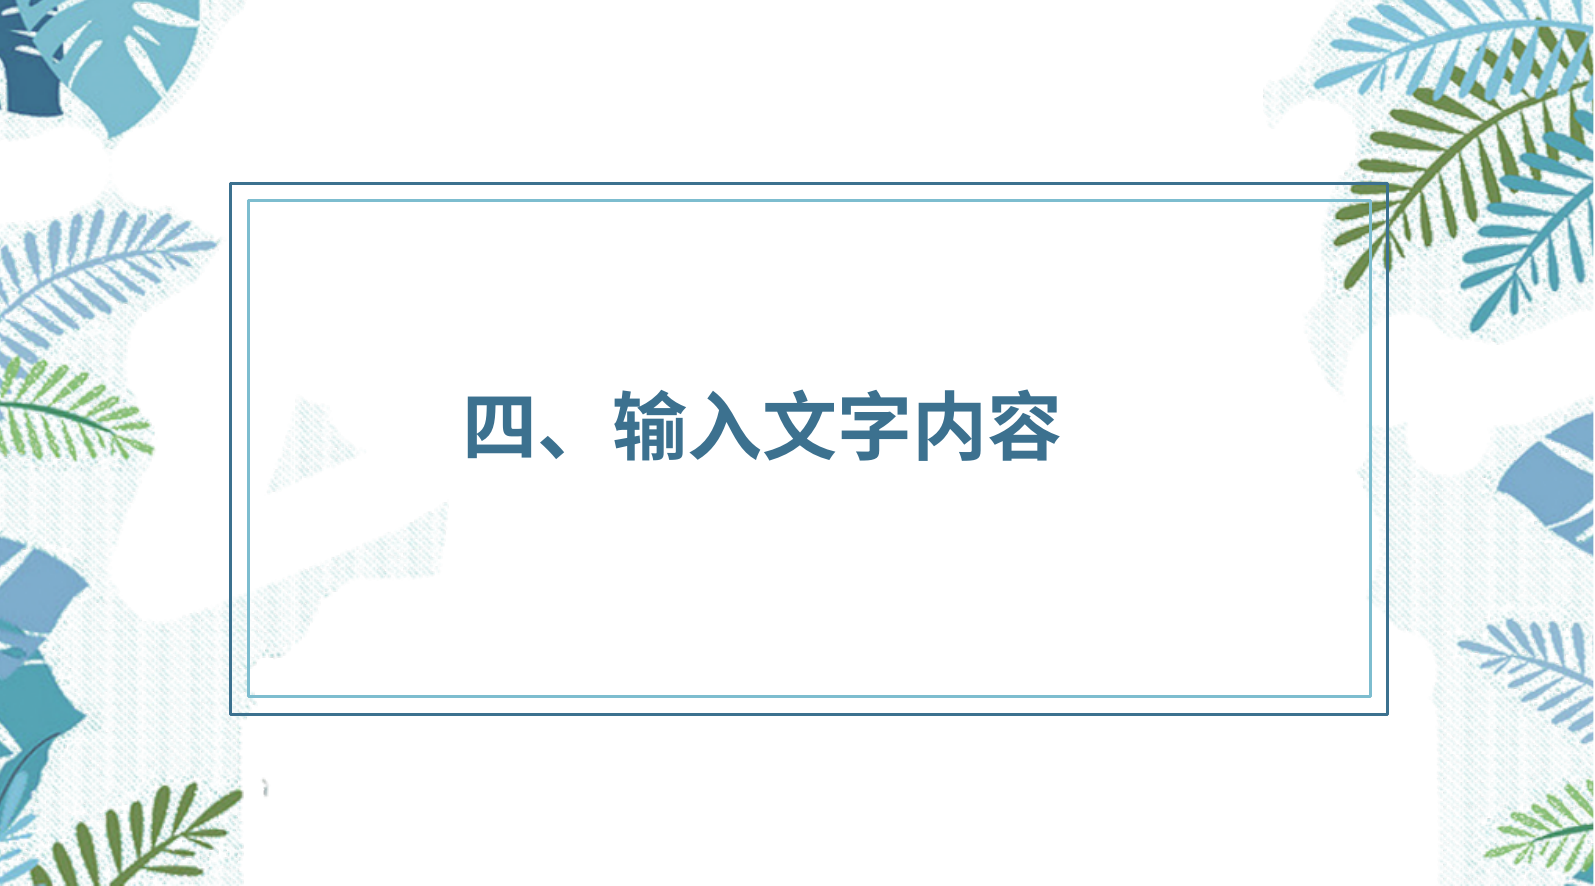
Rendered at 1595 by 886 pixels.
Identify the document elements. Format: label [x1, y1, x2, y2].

text_box [229, 182, 1389, 716]
picture [0, 0, 1594, 886]
text_box [247, 199, 1371, 698]
